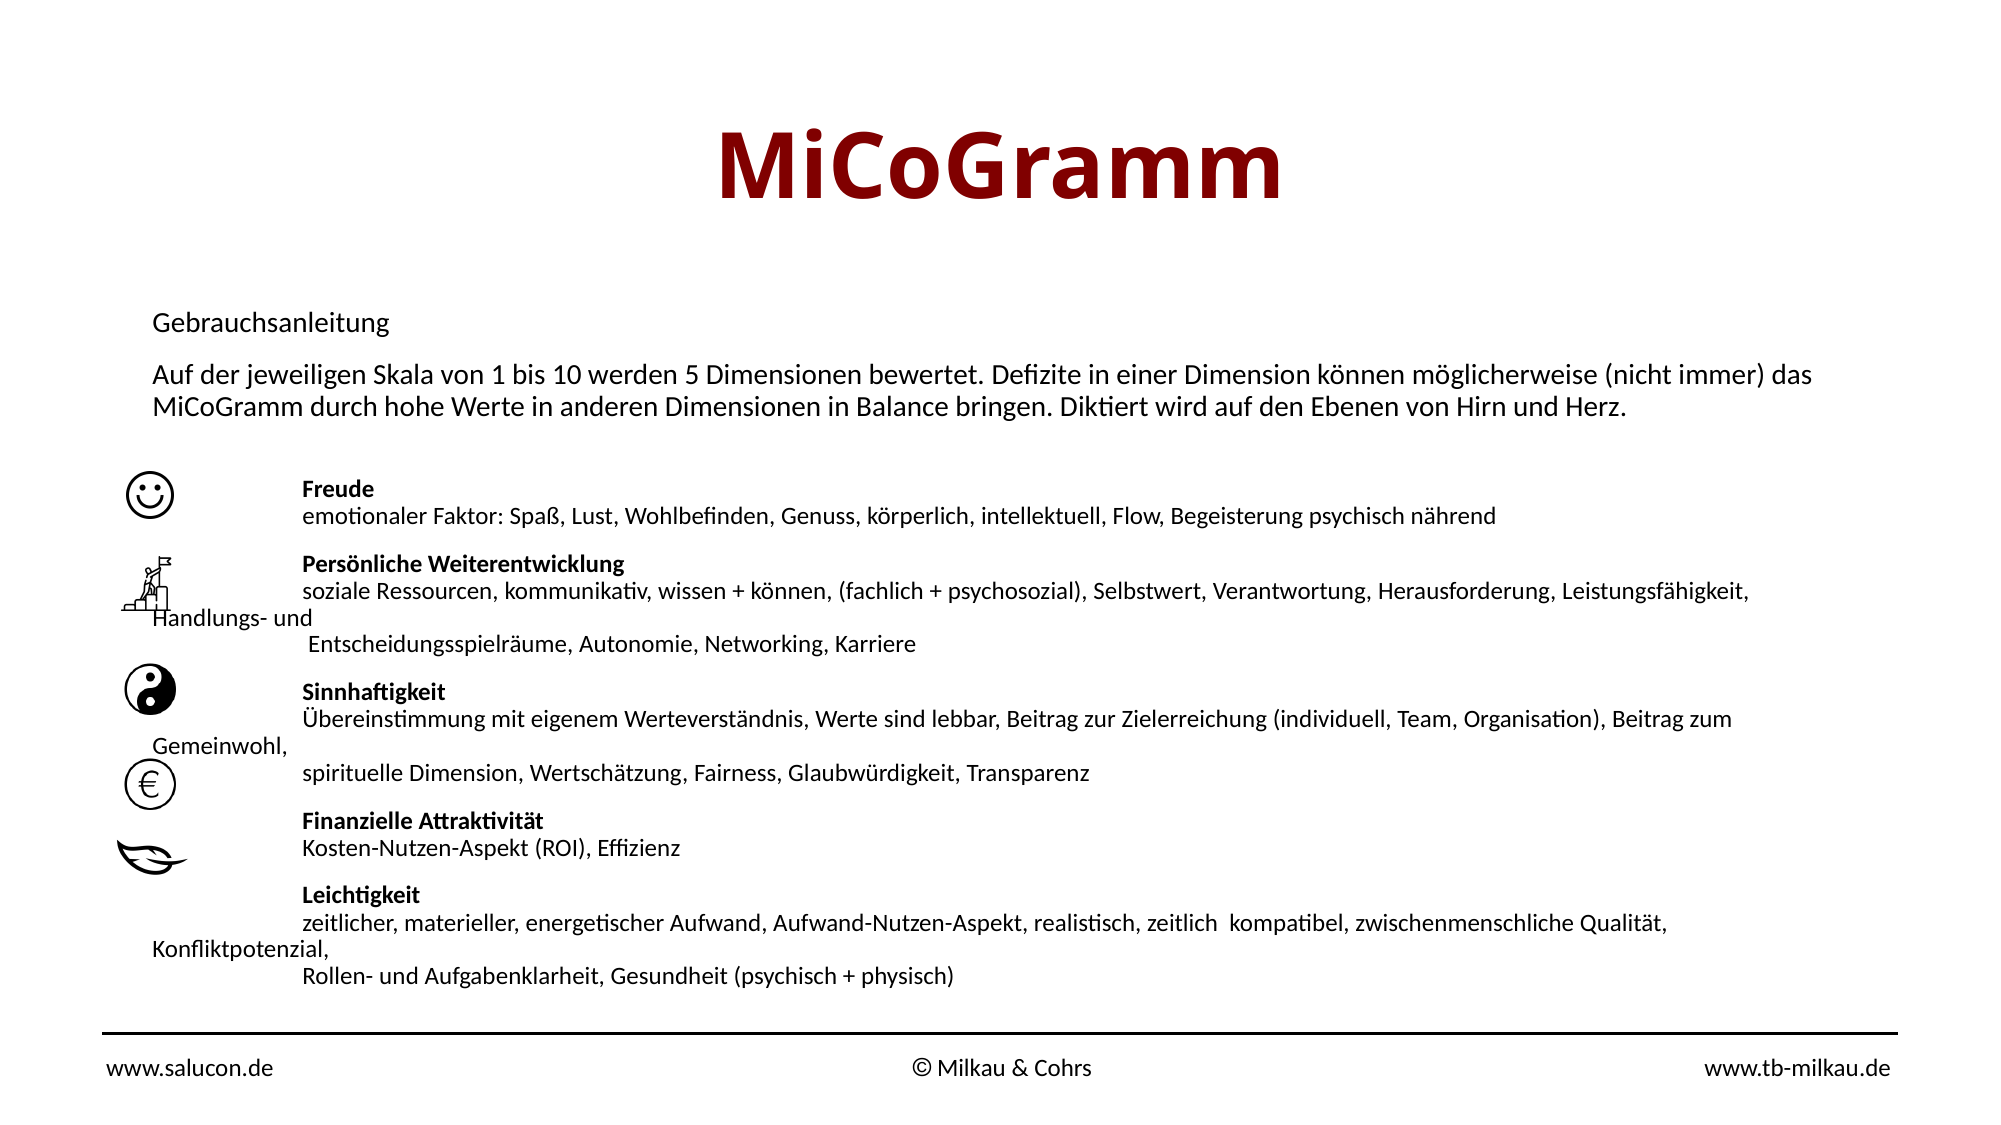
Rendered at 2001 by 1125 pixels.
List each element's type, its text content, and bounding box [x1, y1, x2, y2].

text_box  Milkau & Cohrs [892, 1043, 1108, 1089]
picture [126, 471, 174, 519]
picture [110, 756, 190, 891]
text_box www.tb-milkau.de [1689, 1043, 1918, 1089]
title MiCoGramm [137, 59, 1863, 278]
picture [118, 556, 174, 611]
list Gebrauchsanleitung Auf der jeweiligen Skala von 1 bis 10 werden 5 Dimensionen bewertet. Defizite in einer Dimension können möglicherweise (nicht immer) das MiCoGramm durch hohe Werte in anderen Dimensionen in Balance bringen. Diktiert wird auf den Ebenen von Hirn und Herz. Freude emotionaler Faktor: Spaß, Lust, Wohlbefinden, Genuss, körperlich, intellektuell, Flow, Begeisterung psychisch nährend Persönliche Weiterentwicklung soziale Ressourcen, kommunikativ, wissen + können, (fachlich + psychosozial), Selbstwert, Verantwortung, Herausforderung, Leistungsfähigkeit, Handlungs- und Entscheidungsspielräume, Autonomie, Networking, Karriere Sinnhaftigkeit Übereinstimmung mit eigenem Werteverständnis, Werte sind lebbar, Beitrag zur Zielerreichung (individuell, Team, Organisation), Beitrag zum Gemeinwohl, spirituelle Dimension, Wertschätzung, Fairness, Glaubwürdigkeit, Transparenz Finanzielle Attraktivität Kosten-Nutzen-Aspekt (ROI), Effizienz Leichtigkeit zeitlicher, materieller, energetischer Aufwand, Aufwand-Nutzen-Aspekt, realistisch, zeitlich kompatibel, zwischenmenschliche Qualität, Konfliktpotenzial, Rollen- und Aufgabenklarheit, Gesundheit (psychisch + physisch) [137, 299, 1863, 1014]
picture [122, 661, 178, 717]
text_box www.salucon.de [91, 1043, 306, 1089]
